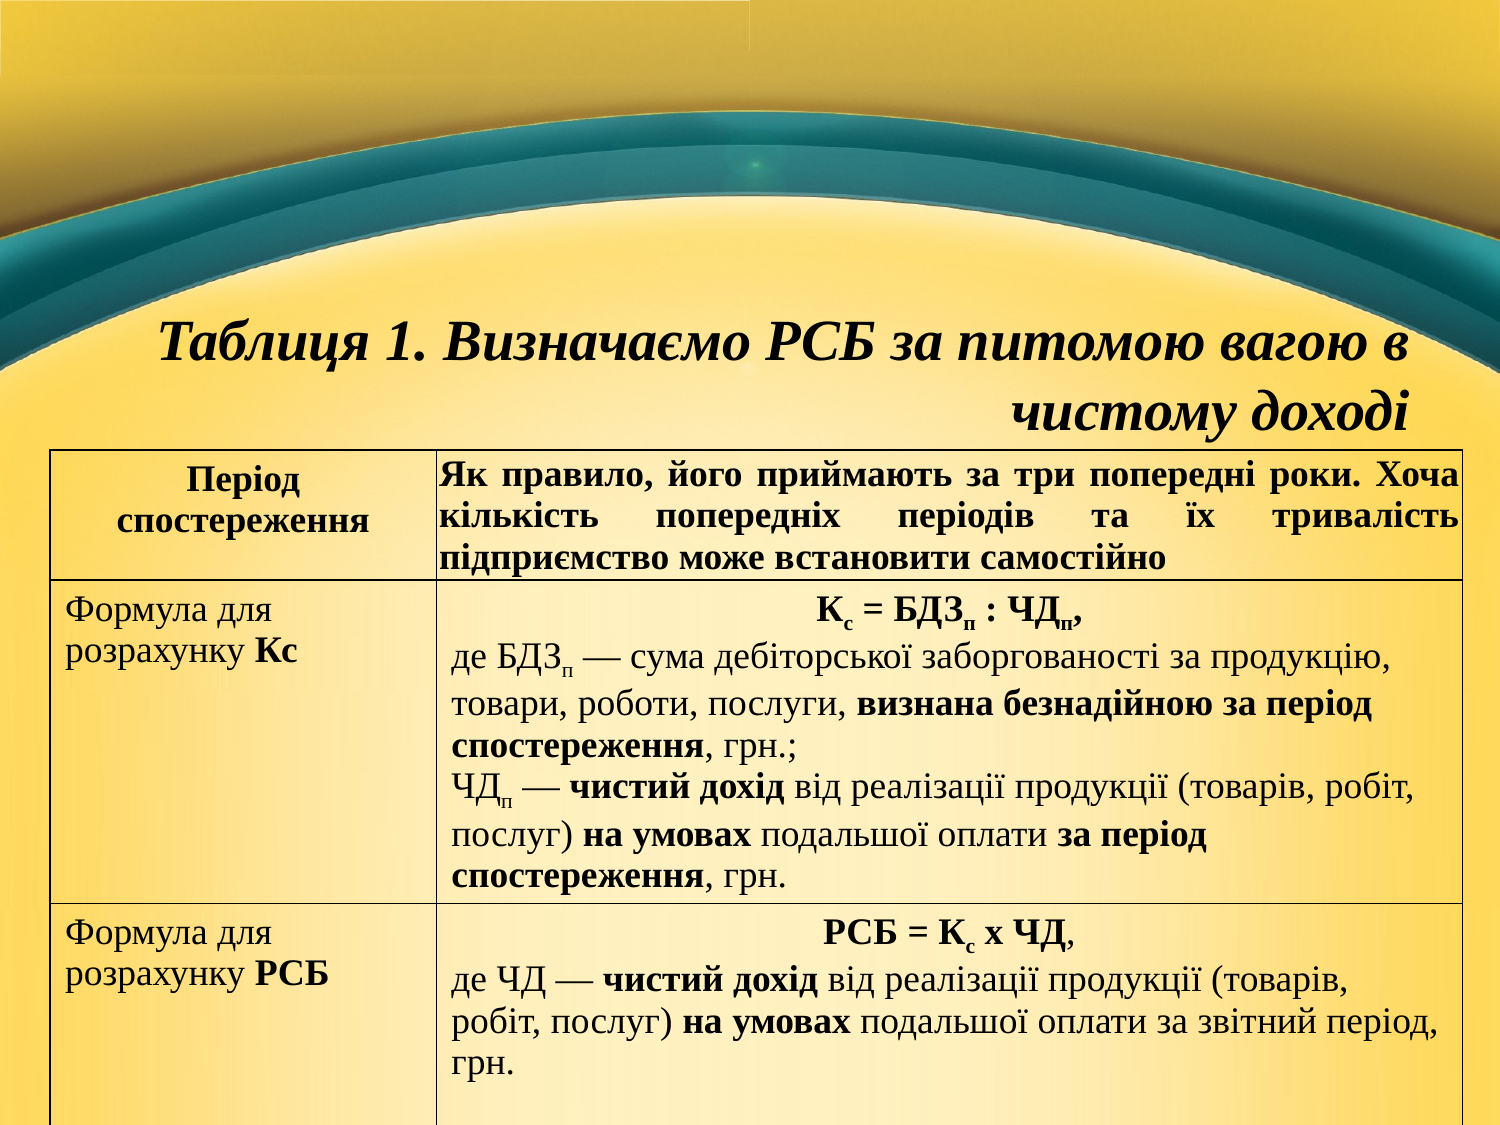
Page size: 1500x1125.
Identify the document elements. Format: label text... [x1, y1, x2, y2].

picture [0, 0, 1500, 1125]
table_header Як правило, його приймають за три попередні роки. Хоча кількість попередніх періодів та їх тривалість підприємство може встановити самостійно [437, 451, 1462, 579]
table_cell Кс = БДЗп : ЧДп, де БДЗп — сума дебіторської заборгованості за продукцію, товари, роботи, послуги, визнана безнадійною за період спостереження, грн.; ЧДп — чистий дохід від реалізації продукції (товарів, робіт, послуг) на умовах подальшої оплати за період спостереження, грн. [437, 581, 1462, 903]
table_cell Формула для розрахунку РСБ [51, 904, 436, 1125]
table_cell РСБ = Кс х ЧД, де ЧД — чистий дохід від реалізації продукції (товарів, робіт, послуг) на умовах подальшої оплати за звітний період, грн. [437, 904, 1462, 1125]
table_header Період спостереження [51, 451, 436, 579]
table_cell Формула для розрахунку Кс [51, 581, 436, 903]
list Таблиця 1. Визначаємо РСБ за питомою вагою в чистому доході [75, 295, 1425, 449]
